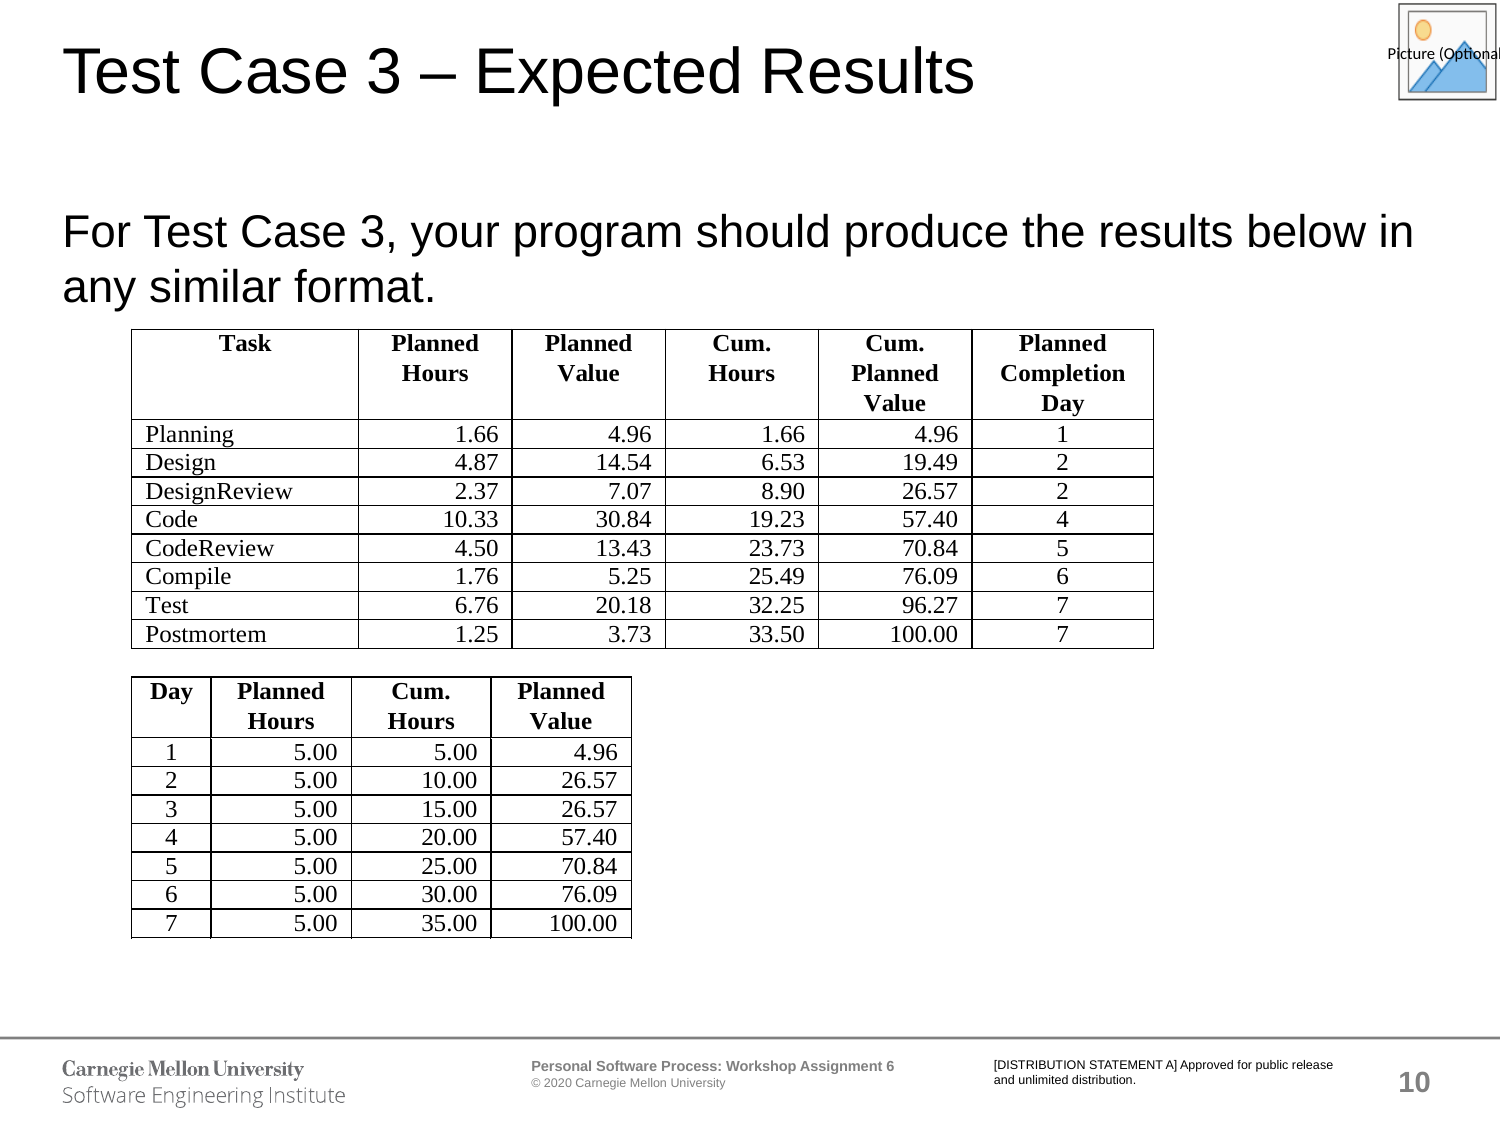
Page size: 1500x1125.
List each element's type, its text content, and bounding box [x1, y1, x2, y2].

list For Test Case 3, your program should produce the results below in any similar format. [62, 201, 1431, 1000]
title Test Case 3 – Expected Results [62, 37, 1338, 182]
picture [1394, 0, 1500, 105]
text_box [60, 328, 1180, 1014]
